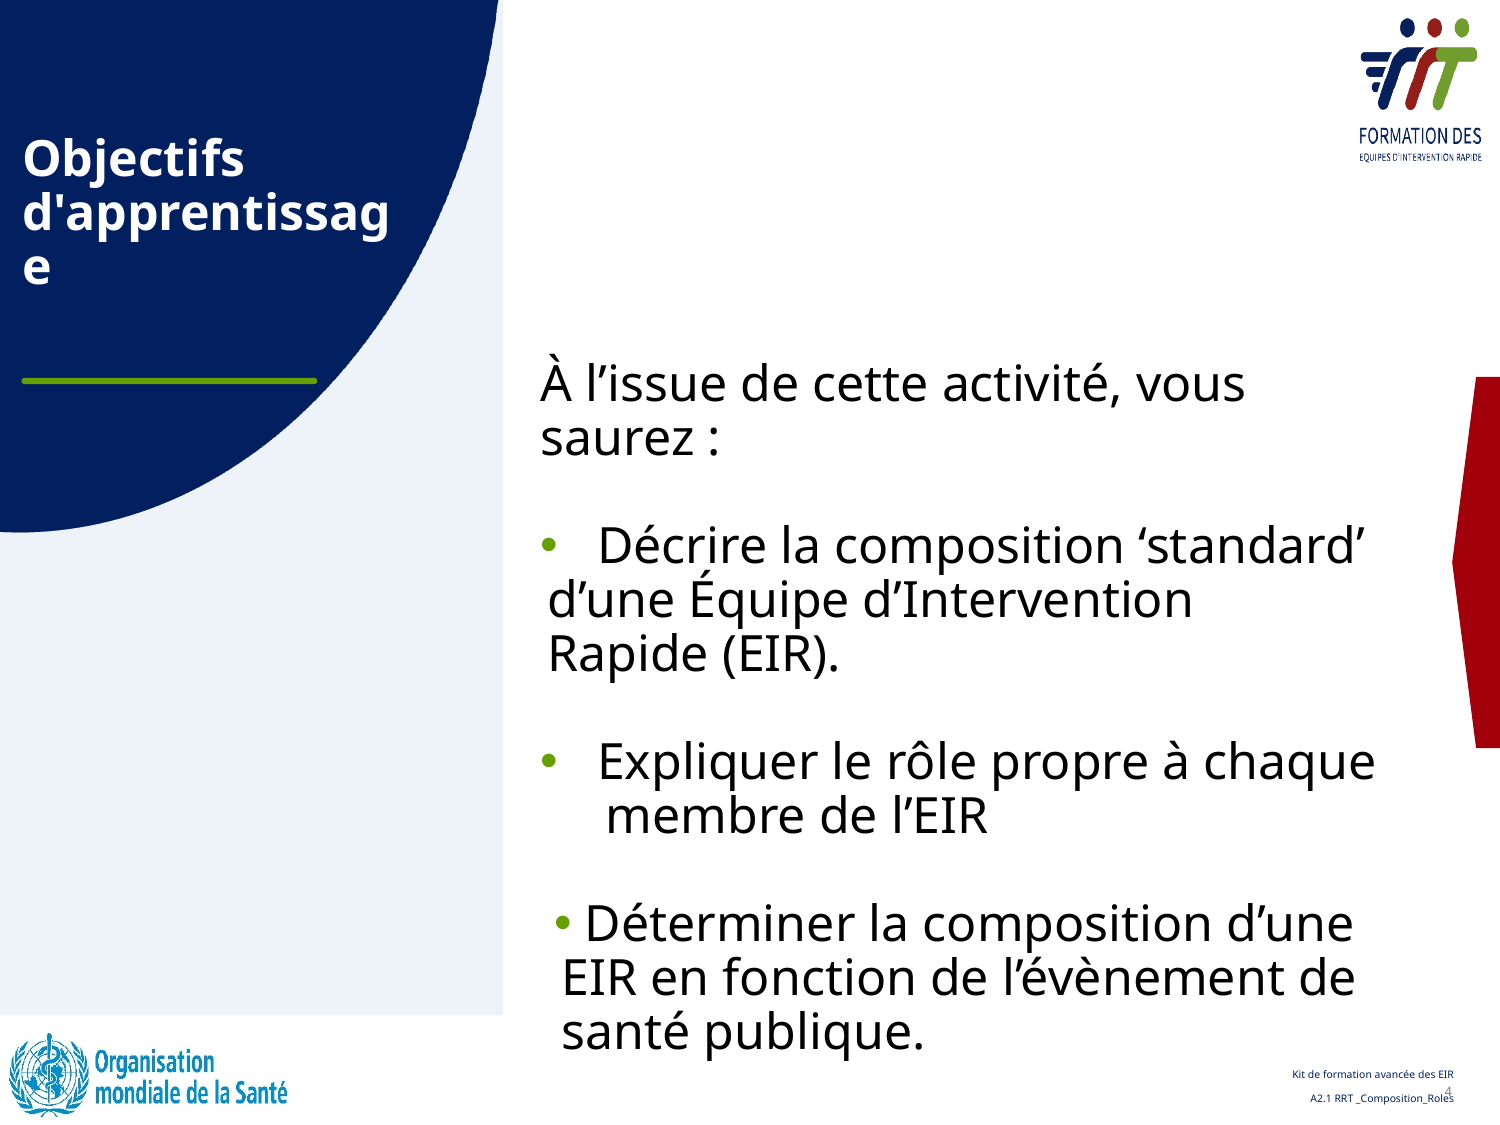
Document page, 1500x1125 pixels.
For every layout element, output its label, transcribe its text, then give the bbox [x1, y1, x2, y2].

picture [50, 1048, 56, 1059]
title Objectifs d'apprentissage [22, 133, 410, 312]
picture [9, 1033, 287, 1117]
picture [281, 1090, 287, 1100]
text_box [21, 377, 318, 385]
picture [0, 0, 503, 538]
list À l’issue de cette activité, vous saurez : Décrire la composition ‘standard’ d’une Équipe d’Intervention Rapide (EIR). Expliquer le rôle propre à chaque membre de l’EIR Déterminer la composition d’une EIR en fonction de l’évènement de santé publique. [540, 298, 1438, 907]
picture [1359, 17, 1482, 163]
